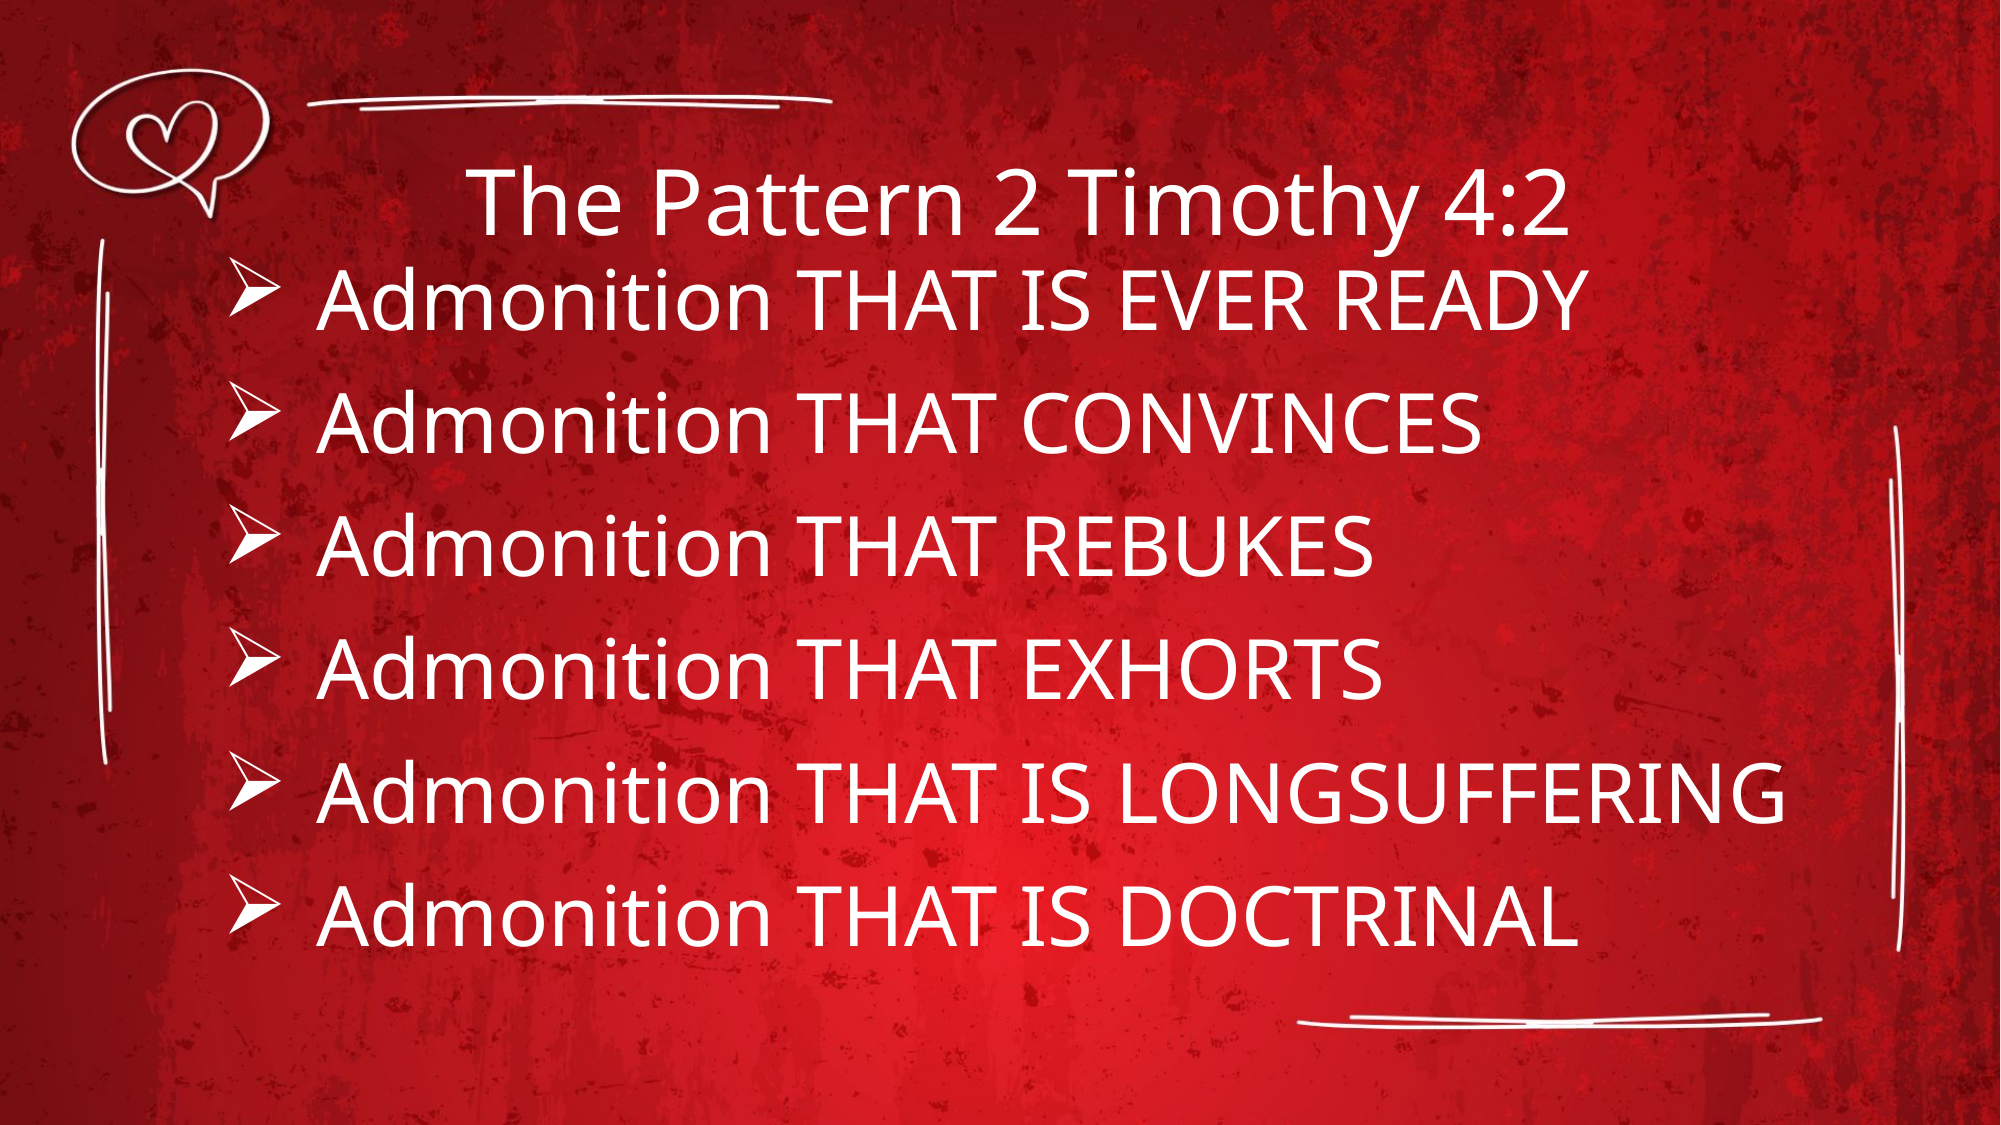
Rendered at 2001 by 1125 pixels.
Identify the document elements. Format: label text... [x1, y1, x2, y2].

list Admonition THAT IS EVER READY Admonition THAT CONVINCES Admonition THAT REBUKES Admonition THAT EXHORTS Admonition THAT IS LONGSUFFERING Admonition THAT IS DOCTRINAL [207, 218, 1844, 1005]
title The Pattern 2 Timothy 4:2 [297, 120, 1743, 263]
picture [0, 0, 2001, 1125]
